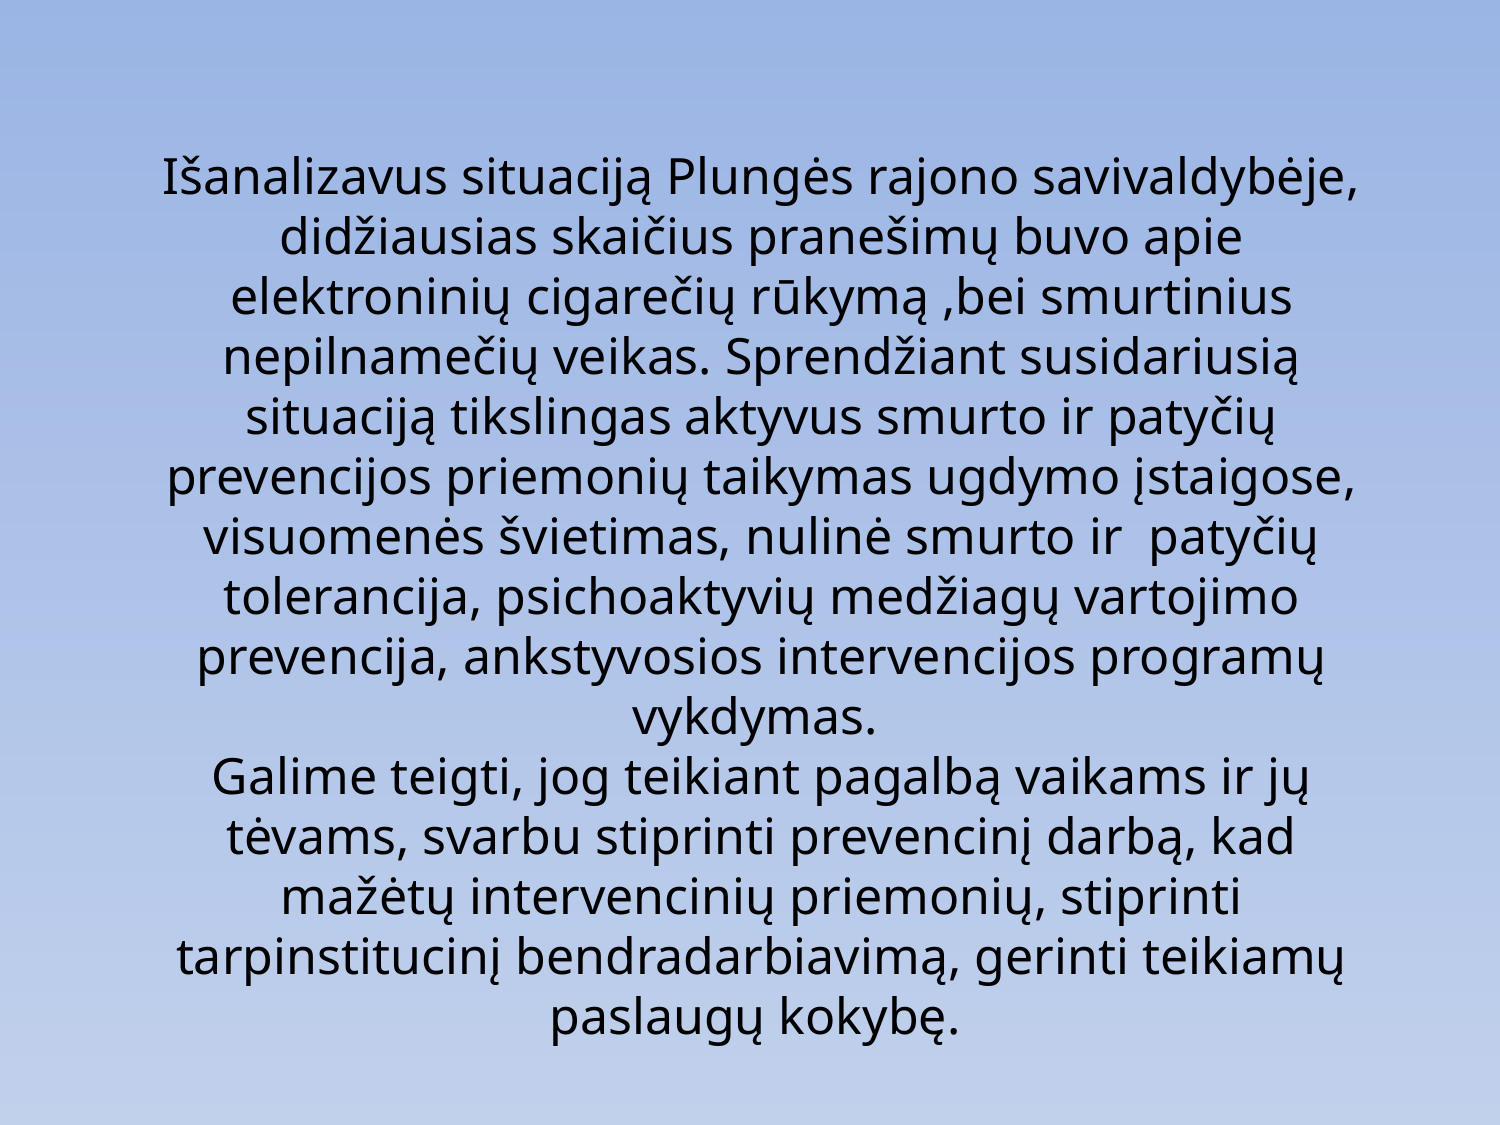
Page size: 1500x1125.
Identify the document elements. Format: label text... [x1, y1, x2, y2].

text_box Išanalizavus situaciją Plungės rajono savivaldybėje, didžiausias skaičius pranešimų buvo apie elektroninių cigarečių rūkymą ,bei smurtinius nepilnamečių veikas. Sprendžiant susidariusią situaciją tikslingas aktyvus smurto ir patyčių prevencijos priemonių taikymas ugdymo įstaigose, visuomenės švietimas, nulinė smurto ir patyčių tolerancija, psichoaktyvių medžiagų vartojimo prevencija, ankstyvosios intervencijos programų vykdymas. Galime teigti, jog teikiant pagalbą vaikams ir jų tėvams, svarbu stiprinti prevencinį darbą, kad mažėtų intervencinių priemonių, stiprinti tarpinstitucinį bendradarbiavimą, gerinti teikiamų paslaugų kokybę. [135, 137, 1388, 1052]
